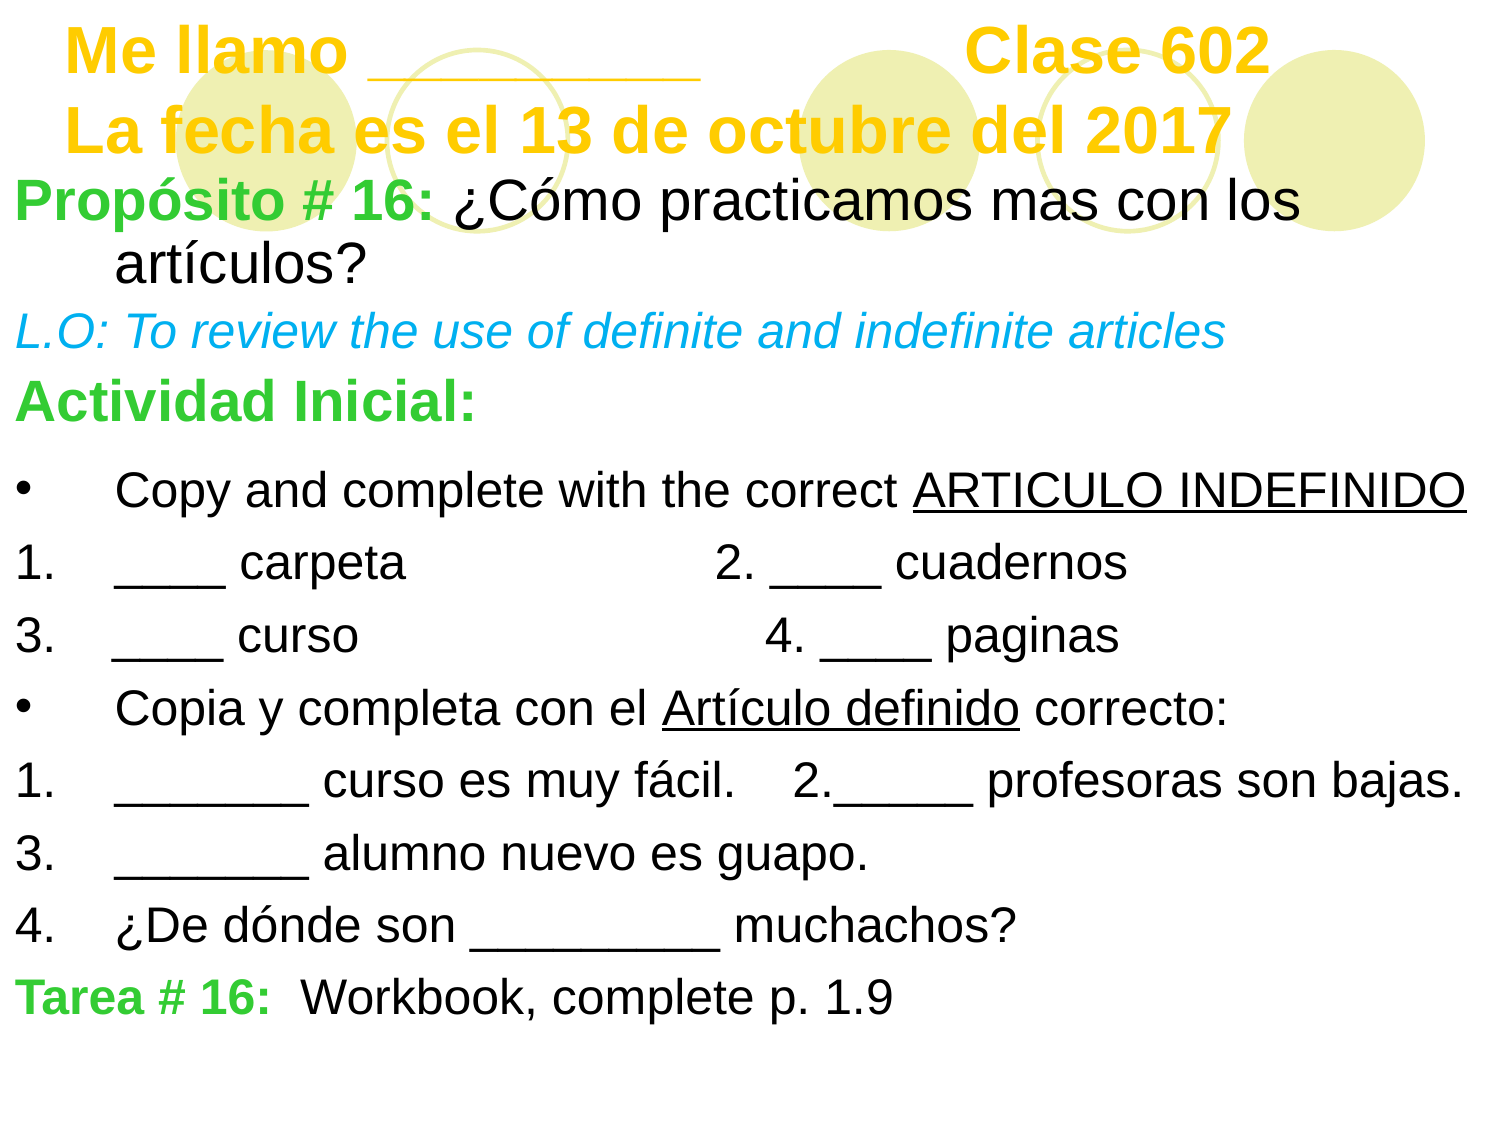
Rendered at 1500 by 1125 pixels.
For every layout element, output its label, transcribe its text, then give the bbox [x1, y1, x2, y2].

text_box Me llamo _________ Clase 602 La fecha es el 13 de octubre del 2017 [49, 0, 1475, 162]
text_box Propósito # 16: ¿Cómo practicamos mas con los artículos? L.O: To review the use of definite and indefinite articles Actividad Inicial: [0, 162, 1500, 438]
text_box Copy and complete with the correct ARTICULO INDEFINIDO ____ carpeta 2. ____ cuadernos 3. ____ curso 4. ____ paginas Copia y completa con el Artículo definido correcto: _______ curso es muy fácil. 2._____ profesoras son bajas. _______ alumno nuevo es guapo. ¿De dónde son _________ muchachos? Tarea # 16: Workbook, complete p. 1.9 [0, 449, 1500, 1033]
